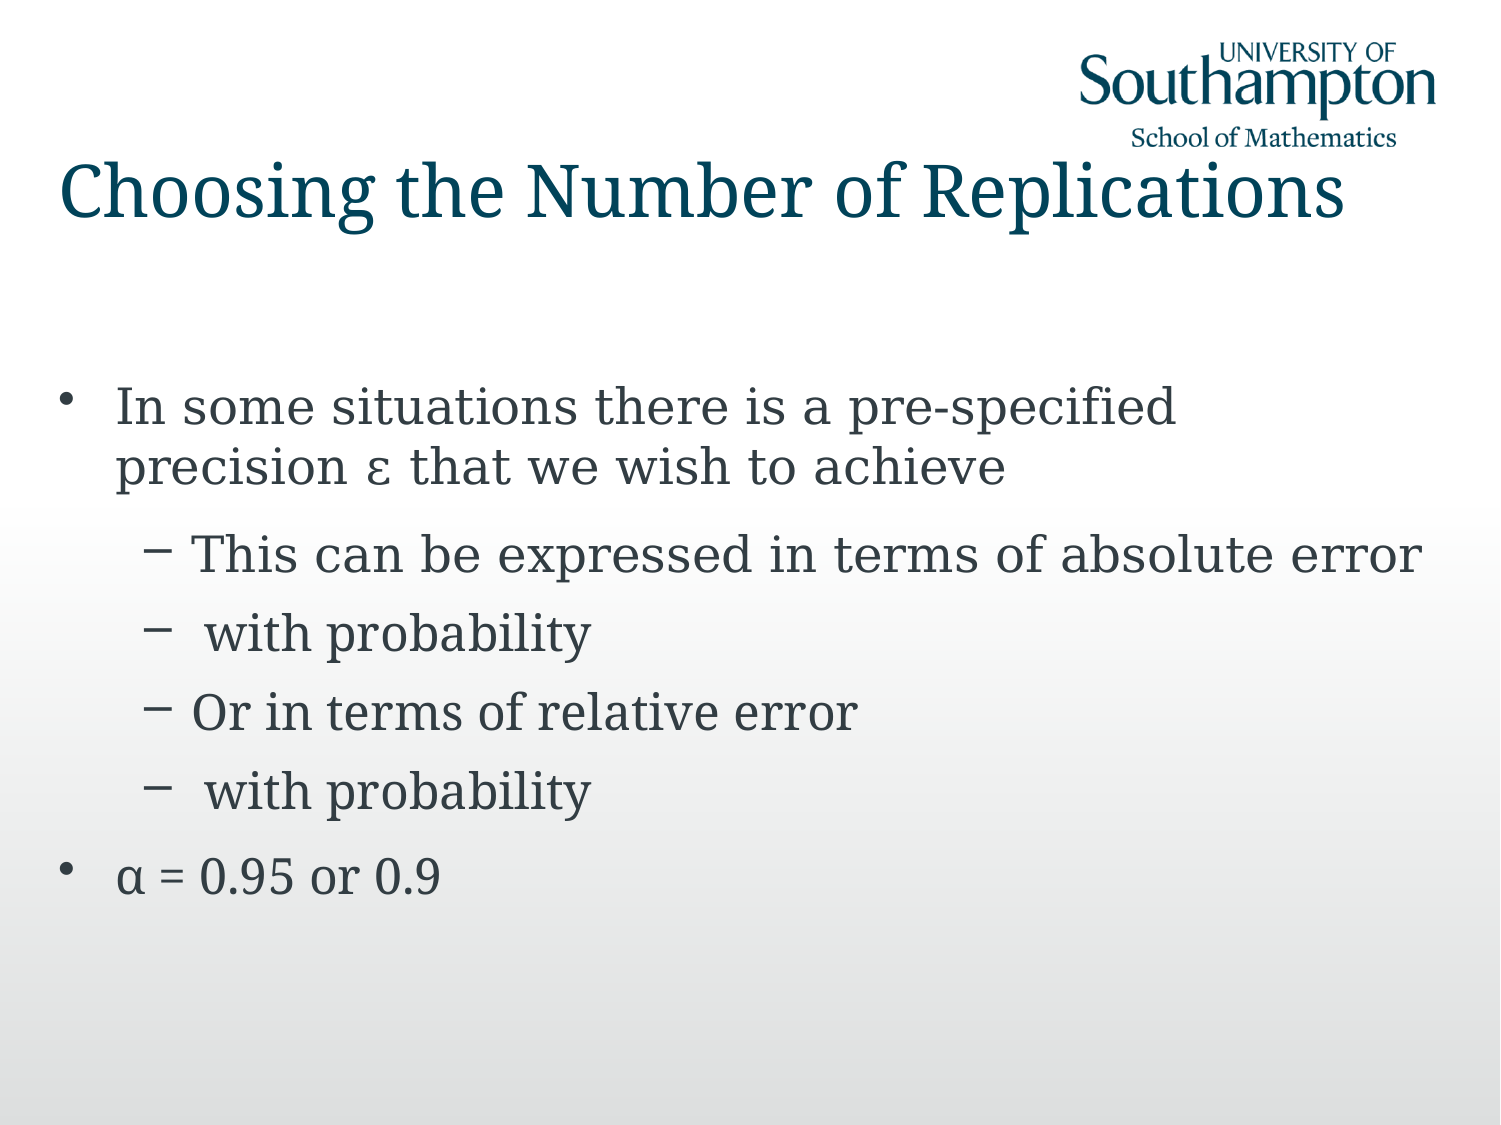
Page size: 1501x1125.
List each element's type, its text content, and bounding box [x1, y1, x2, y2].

title Choosing the Number of Replications [58, 137, 1442, 297]
picture [1296, 42, 1301, 51]
picture [1080, 42, 1436, 137]
